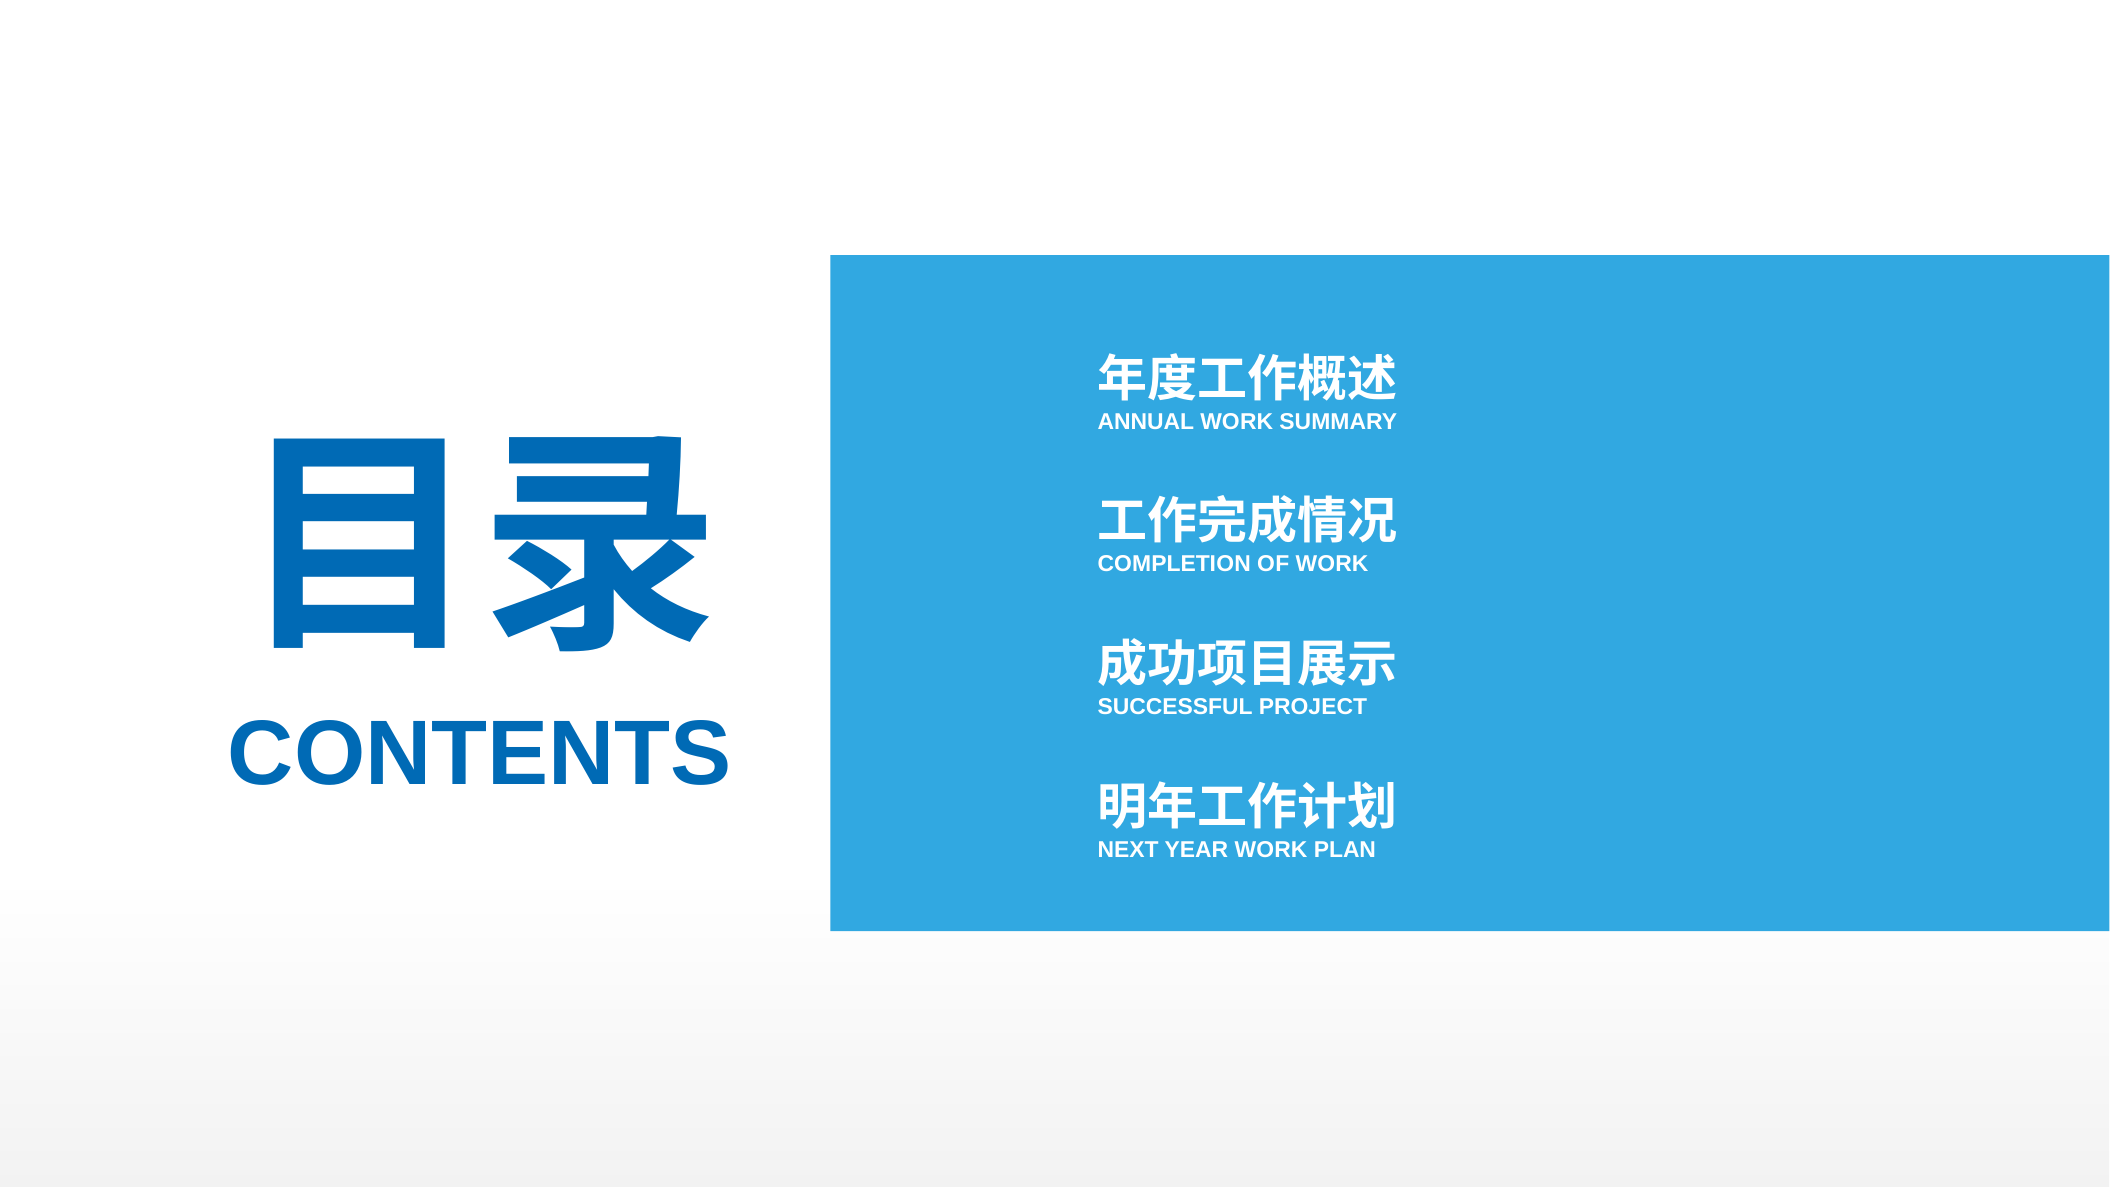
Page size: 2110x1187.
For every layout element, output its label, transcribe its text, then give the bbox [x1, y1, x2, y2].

text_box CONTENTS [209, 692, 751, 803]
text_box [829, 254, 2110, 932]
text_box 目录 [227, 389, 733, 678]
